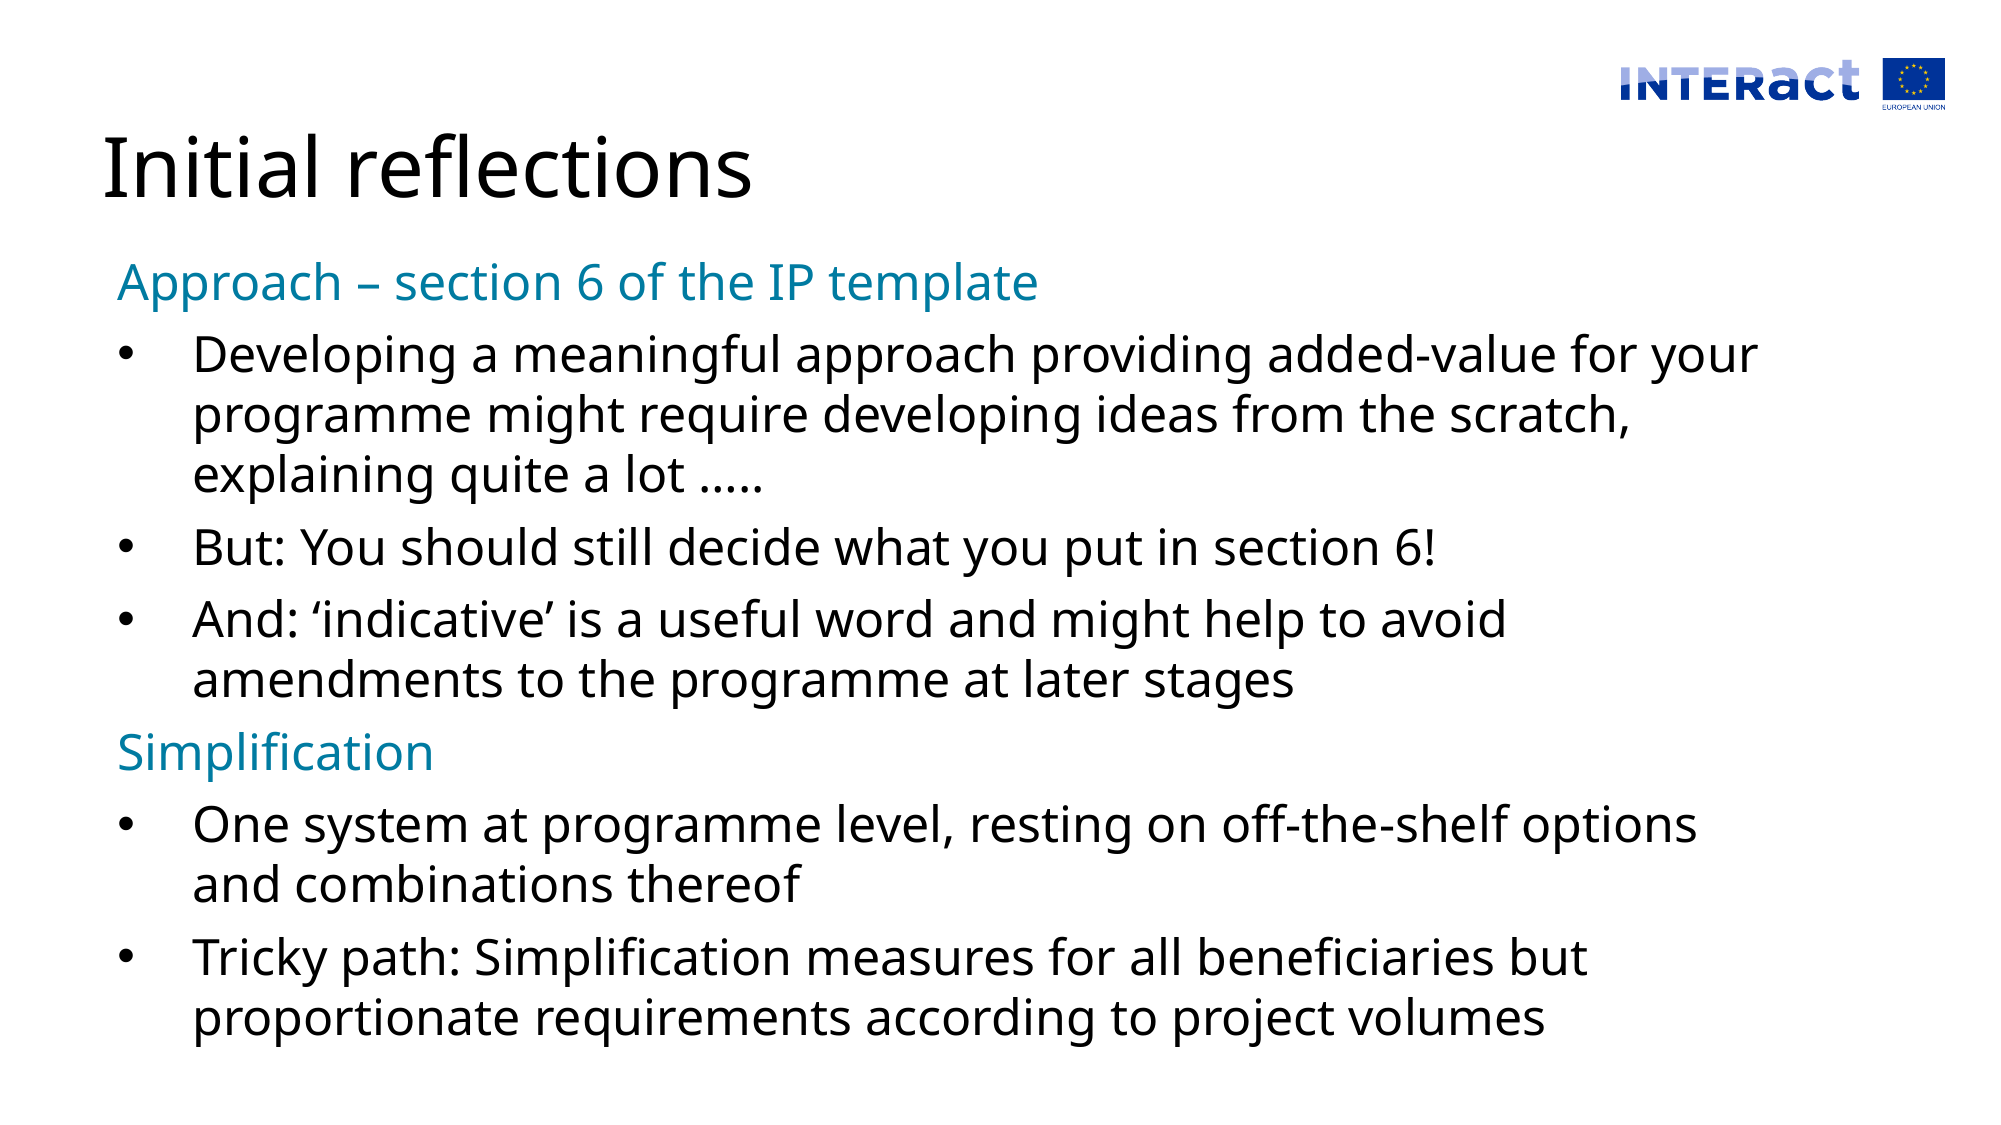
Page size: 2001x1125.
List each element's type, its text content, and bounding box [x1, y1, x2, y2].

list Approach – section 6 of the IP template Developing a meaningful approach providing added-value for your programme might require developing ideas from the scratch, explaining quite a lot ….. But: You should still decide what you put in section 6! And: ‘indicative’ is a useful word and might help to avoid amendments to the programme at later stages Simplification One system at programme level, resting on off-the-shelf options and combinations thereof Tricky path: Simplification measures for all beneficiaries but proportionate requirements according to project volumes [102, 242, 1817, 940]
title Initial reflections [102, 113, 1748, 215]
picture [1621, 58, 1945, 110]
